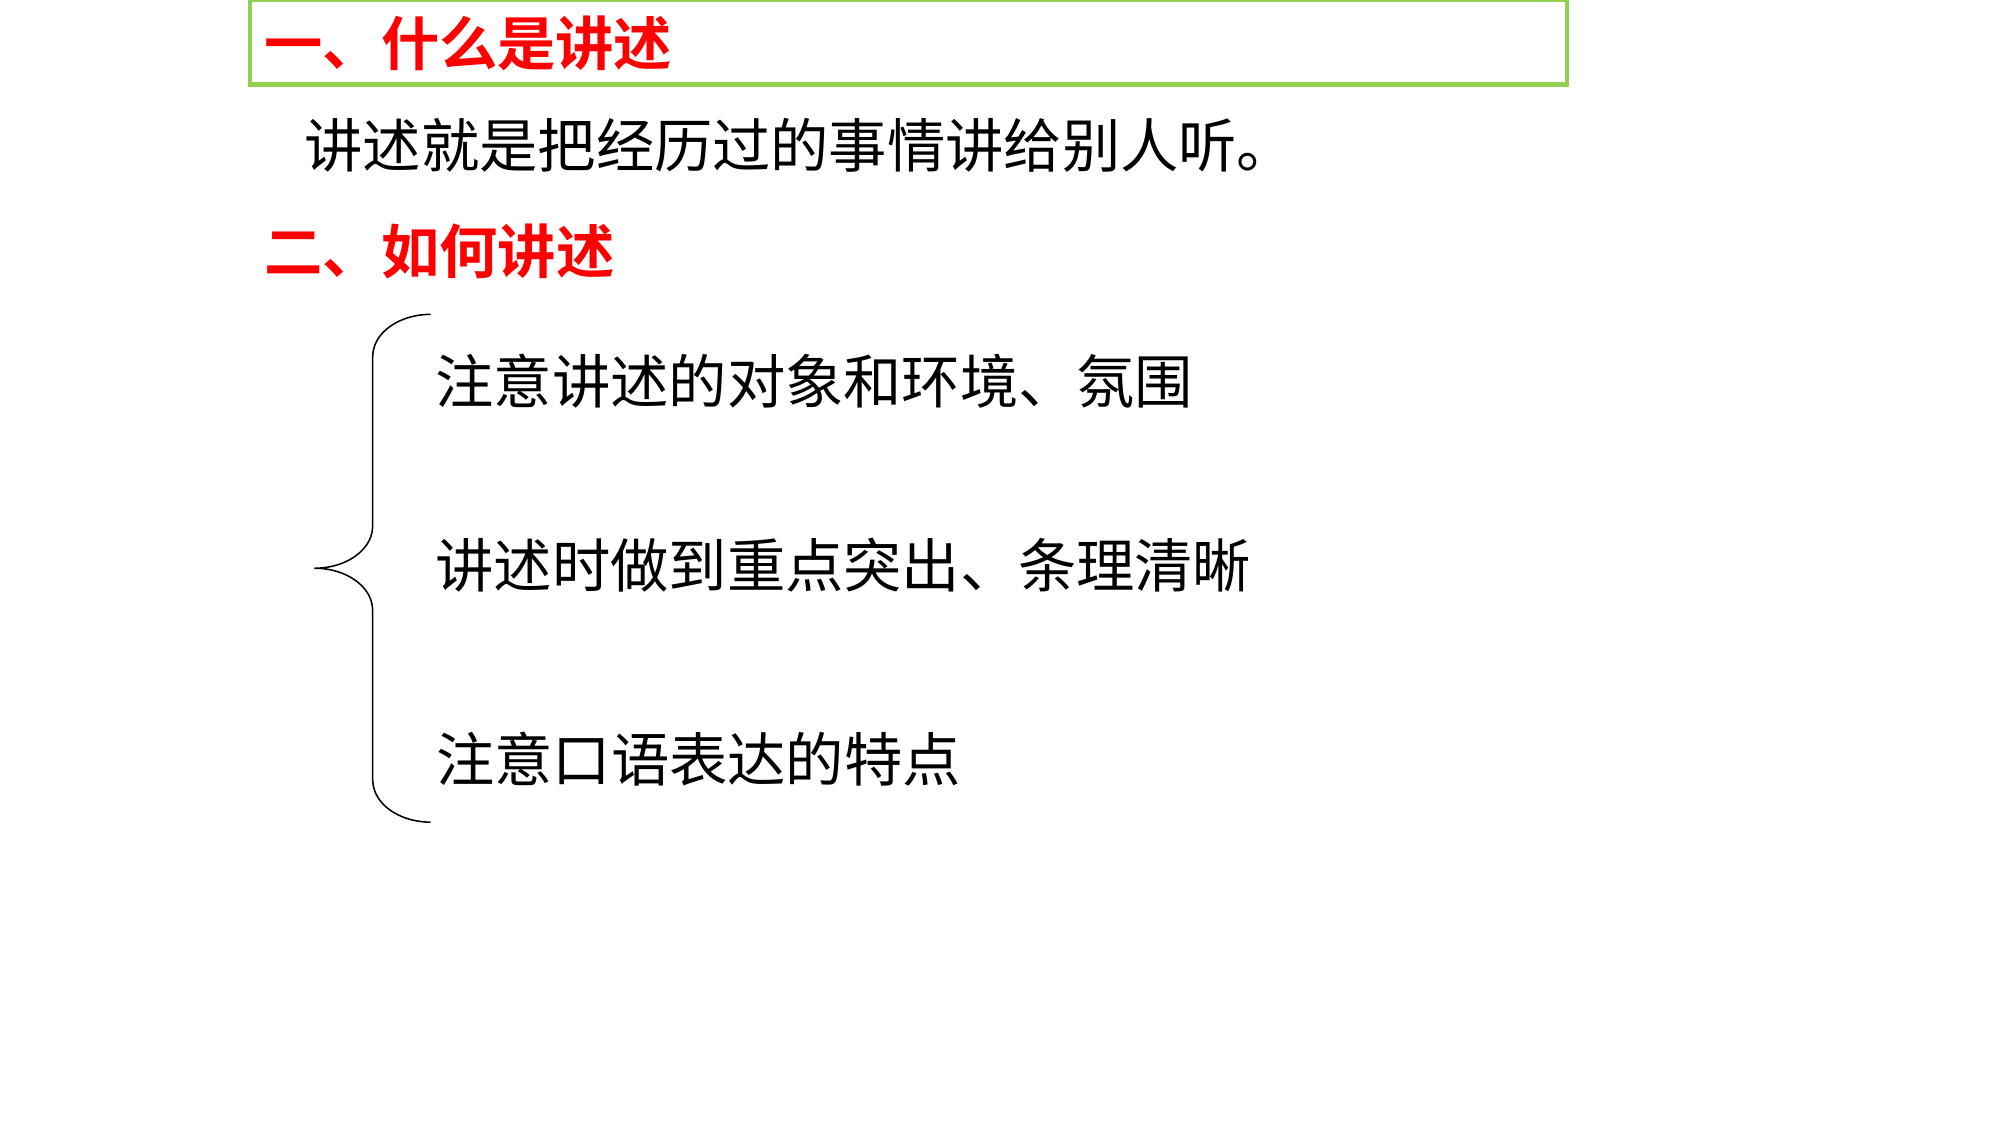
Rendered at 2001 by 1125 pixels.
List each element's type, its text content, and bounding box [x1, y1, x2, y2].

text_box 注意讲述的对象和环境、氛围 [421, 338, 1328, 423]
text_box 注意口语表达的特点 [421, 716, 976, 801]
text_box 二、如何讲述 [249, 208, 741, 293]
text_box 讲述就是把经历过的事情讲给别人听。 [249, 101, 1586, 187]
text_box 一、什么是讲述 [249, 0, 1568, 85]
text_box [314, 314, 431, 823]
text_box 讲述时做到重点突出、条理清晰 [421, 522, 1316, 607]
